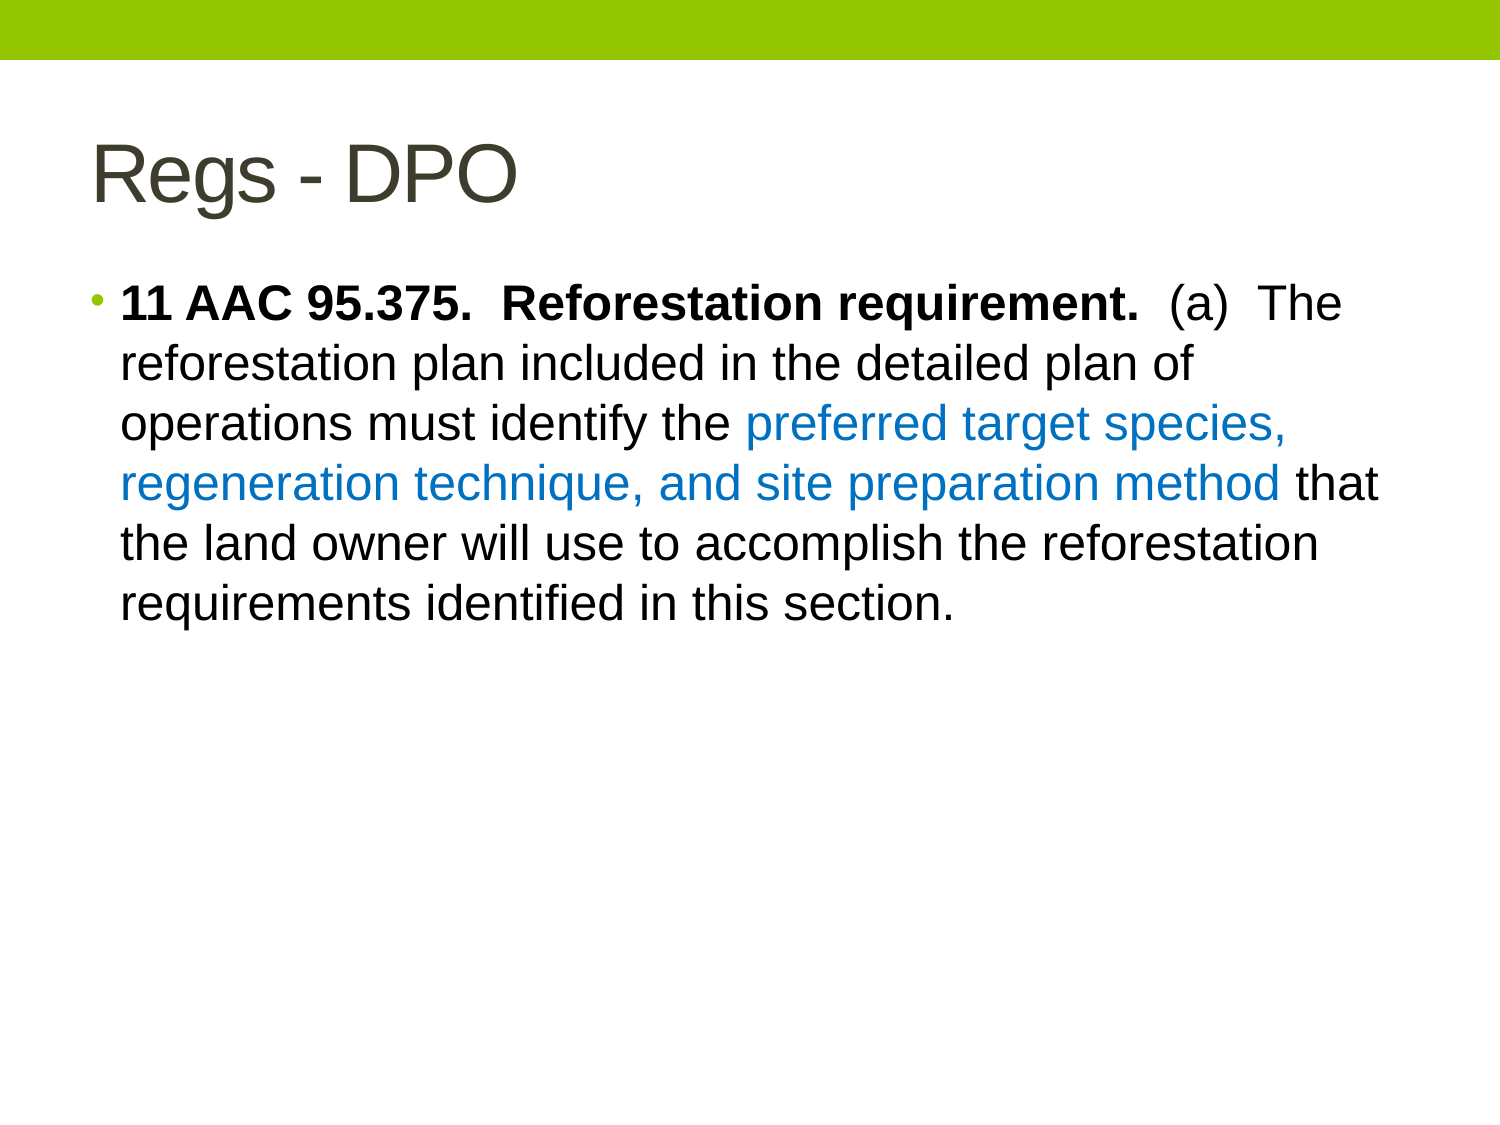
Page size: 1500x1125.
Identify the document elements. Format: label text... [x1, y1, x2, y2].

list 11 AAC 95.375. Reforestation requirement. (a) The reforestation plan included in the detailed plan of operations must identify the preferred target species, regeneration technique, and site preparation method that the land owner will use to accomplish the reforestation requirements identified in this section. [75, 262, 1425, 1063]
title Regs - DPO [75, 87, 1425, 250]
